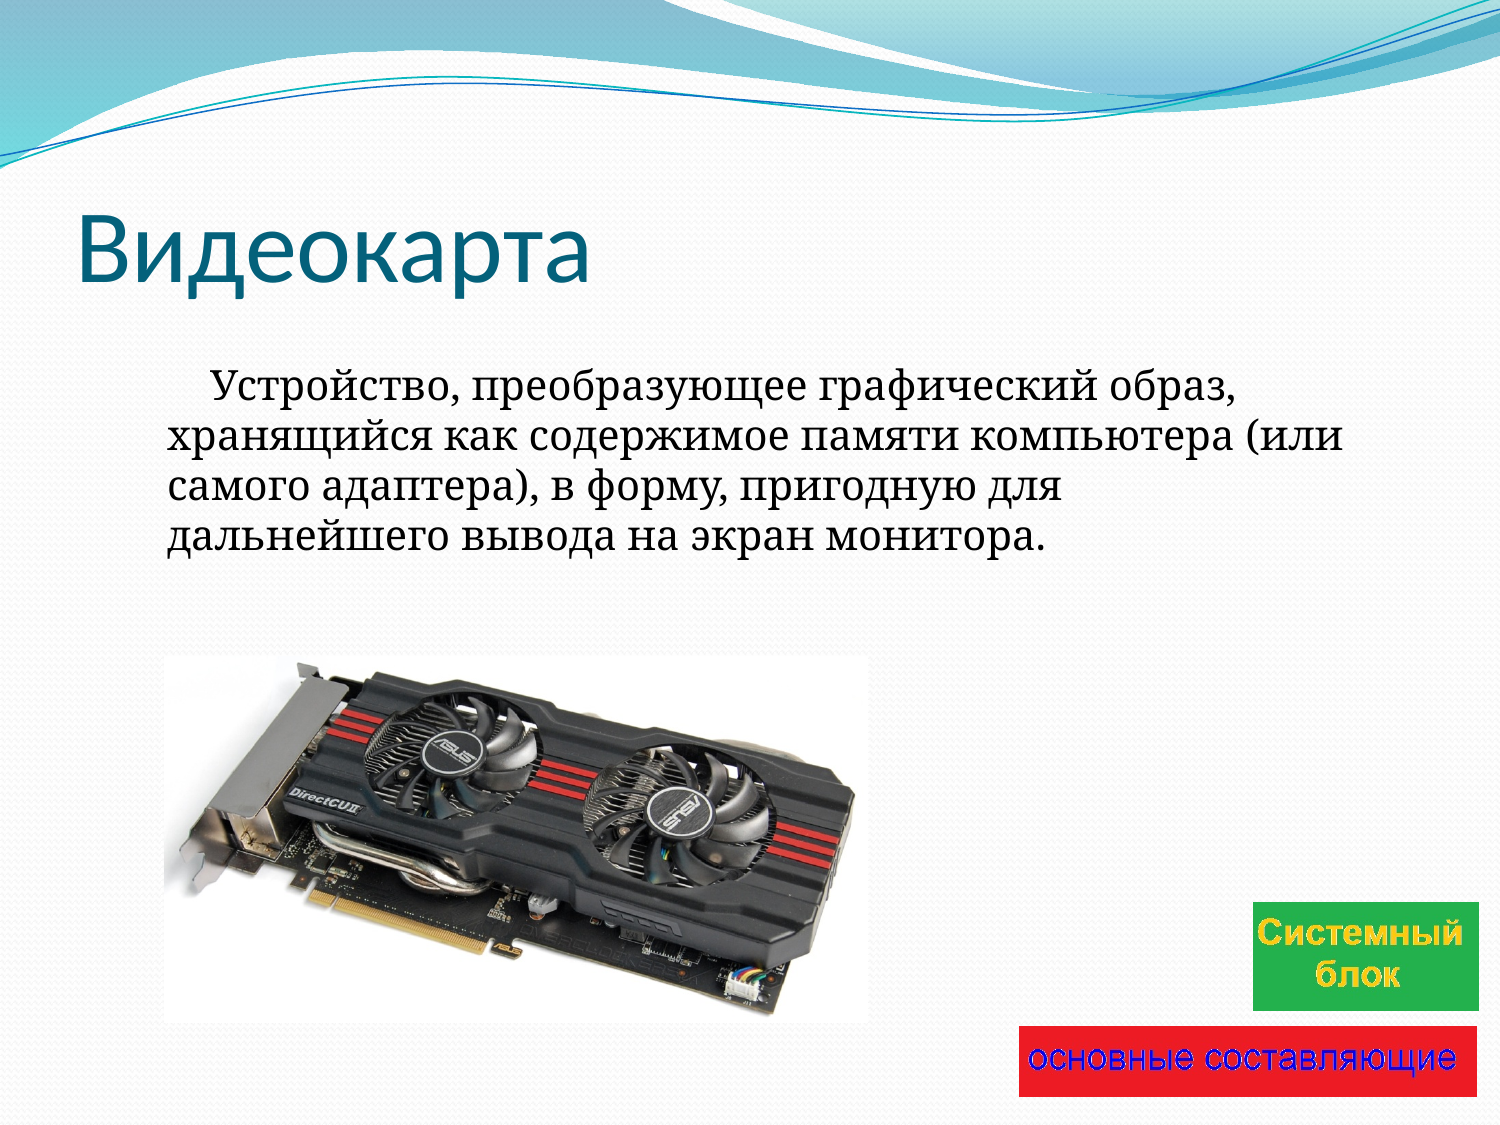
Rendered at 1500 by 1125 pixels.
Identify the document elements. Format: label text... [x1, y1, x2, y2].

text_box Устройство, преобразующее графический образ, хранящийся как содержимое памяти компьютера (или самого адаптера), в форму, пригодную для дальнейшего вывода на экран монитора. [152, 351, 1360, 567]
title Видеокарта [75, 115, 1425, 303]
picture [1253, 902, 1480, 1011]
picture [1019, 1026, 1477, 1098]
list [163, 656, 868, 1024]
